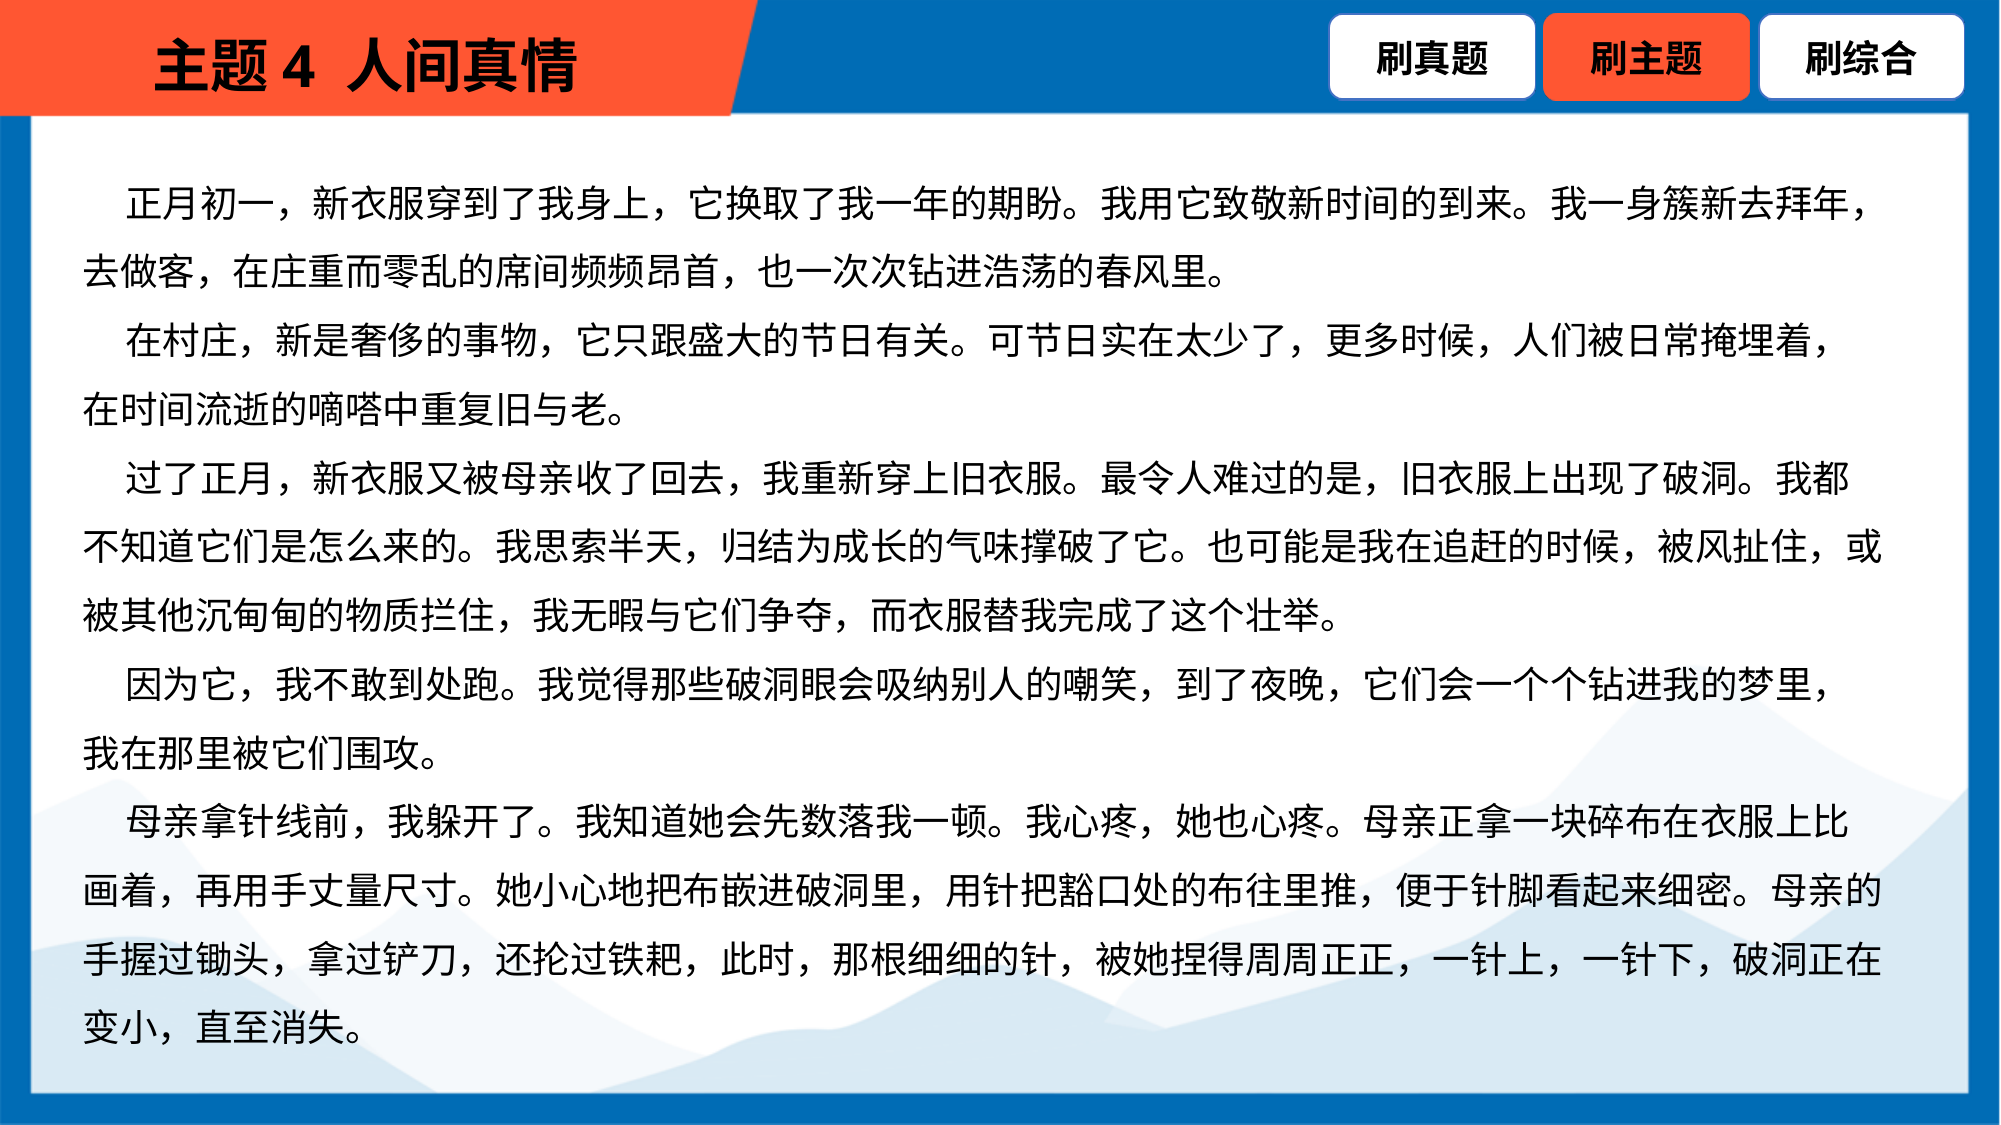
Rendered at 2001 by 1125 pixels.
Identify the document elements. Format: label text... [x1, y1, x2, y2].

picture [0, 0, 2000, 1125]
text_box 正月初一，新衣服穿到了我身上，它换取了我一年的期盼。我用它致敬新时间的到来。我一身簇新去拜年， 去做客，在庄重而零乱的席间频频昂首，也一次次钻进浩荡的春风里。 在村庄，新是奢侈的事物，它只跟盛大的节日有关。可节日实在太少了，更多时候，人们被日常掩埋着， 在时间流逝的嘀嗒中重复旧与老。 过了正月，新衣服又被母亲收了回去，我重新穿上旧衣服。最令人难过的是，旧衣服上出现了破洞。我都 不知道它们是怎么来的。我思索半天，归结为成长的气味撑破了它。也可能是我在追赶的时候，被风扯住，或 被其他沉甸甸的物质拦住，我无暇与它们争夺，而衣服替我完成了这个壮举。 因为它，我不敢到处跑。我觉得那些破洞眼会吸纳别人的嘲笑，到了夜晚，它们会一个个钻进我的梦里， 我在那里被它们围攻。 母亲拿针线前，我躲开了。我知道她会先数落我一顿。我心疼，她也心疼。母亲正拿一块碎布在衣服上比 画着，再用手丈量尺寸。她小心地把布嵌进破洞里，用针把豁口处的布往里推，便于针脚看起来细密。母亲的 手握过锄头，拿过铲刀，还抡过铁耙，此时，那根细细的针，被她捏得周周正正，一针上，一针下，破洞正在 变小，直至消失。 [82, 155, 1917, 1050]
